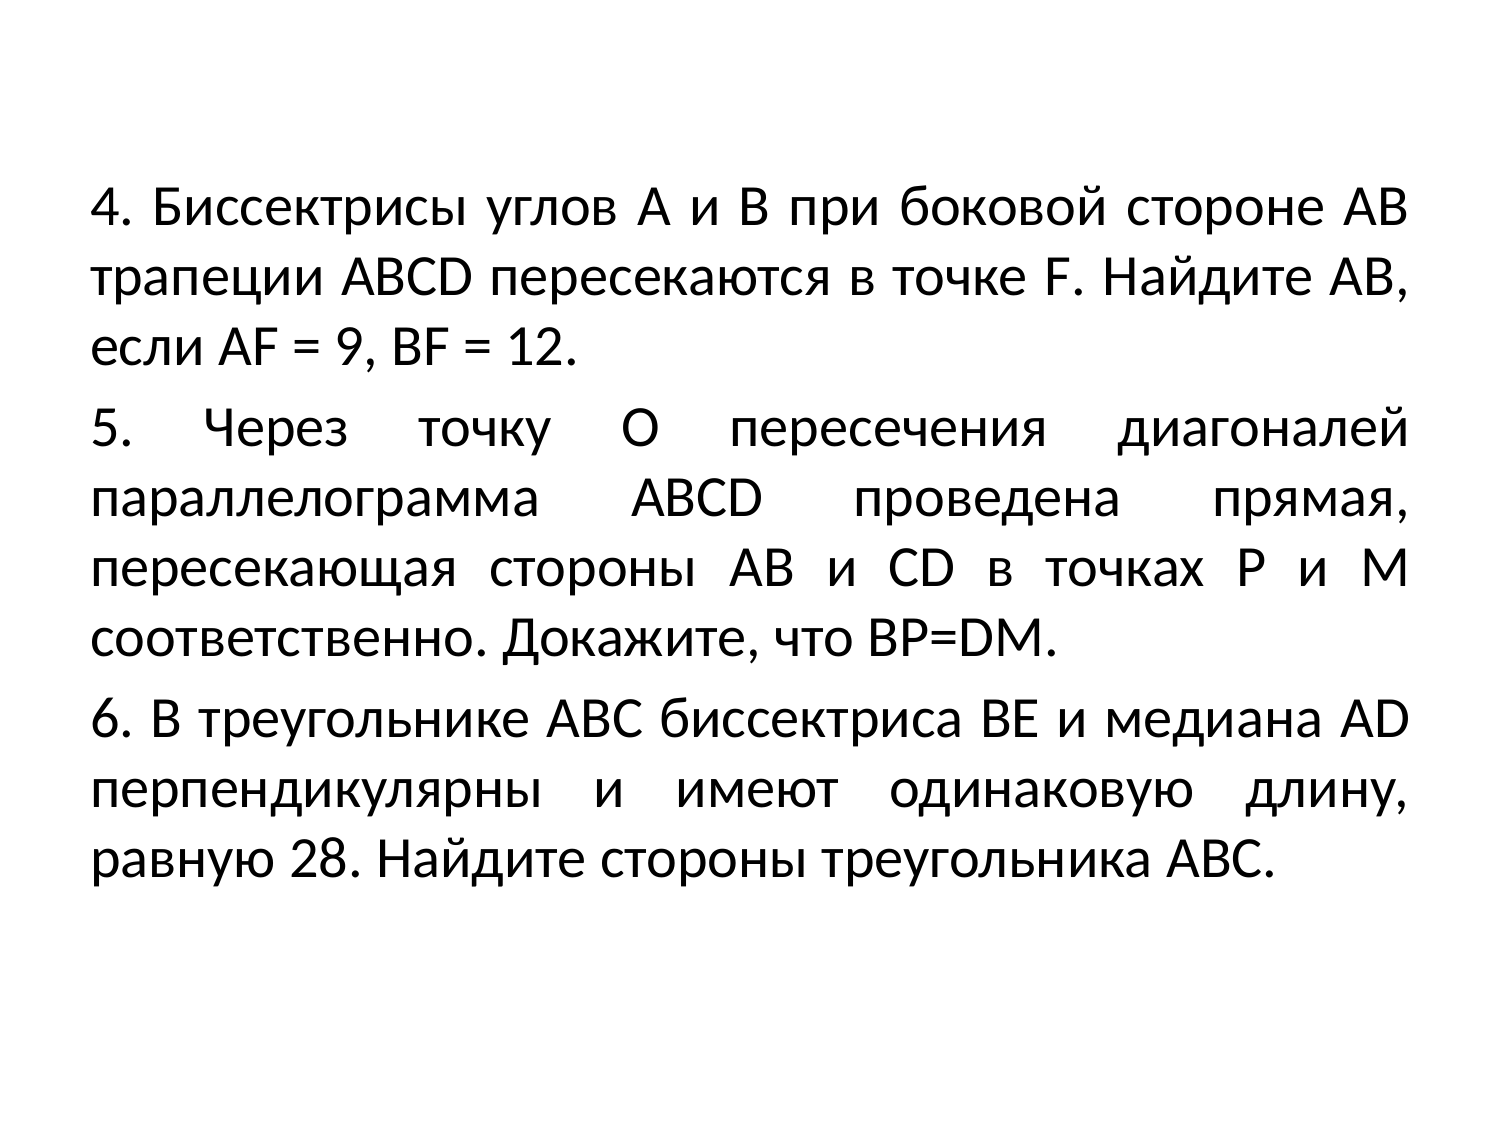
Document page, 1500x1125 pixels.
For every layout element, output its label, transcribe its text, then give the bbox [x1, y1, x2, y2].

list 4. Биссектрисы углов А и В при боковой стороне АВ трапеции АВСD пересекаются в точке F. Найдите АВ, если AF = 9, BF = 12. 5. Через точку О пересечения диагоналей параллелограмма ABCD проведена прямая, пересекающая стороны AB и CD в точках Р и М соответственно. Докажите, что BP=DM. 6. В треугольнике АВС биссектриса ВЕ и медиана AD перпендикулярны и имеют одинаковую длину, равную 28. Найдите стороны треугольника ABC. [75, 78, 1425, 1005]
